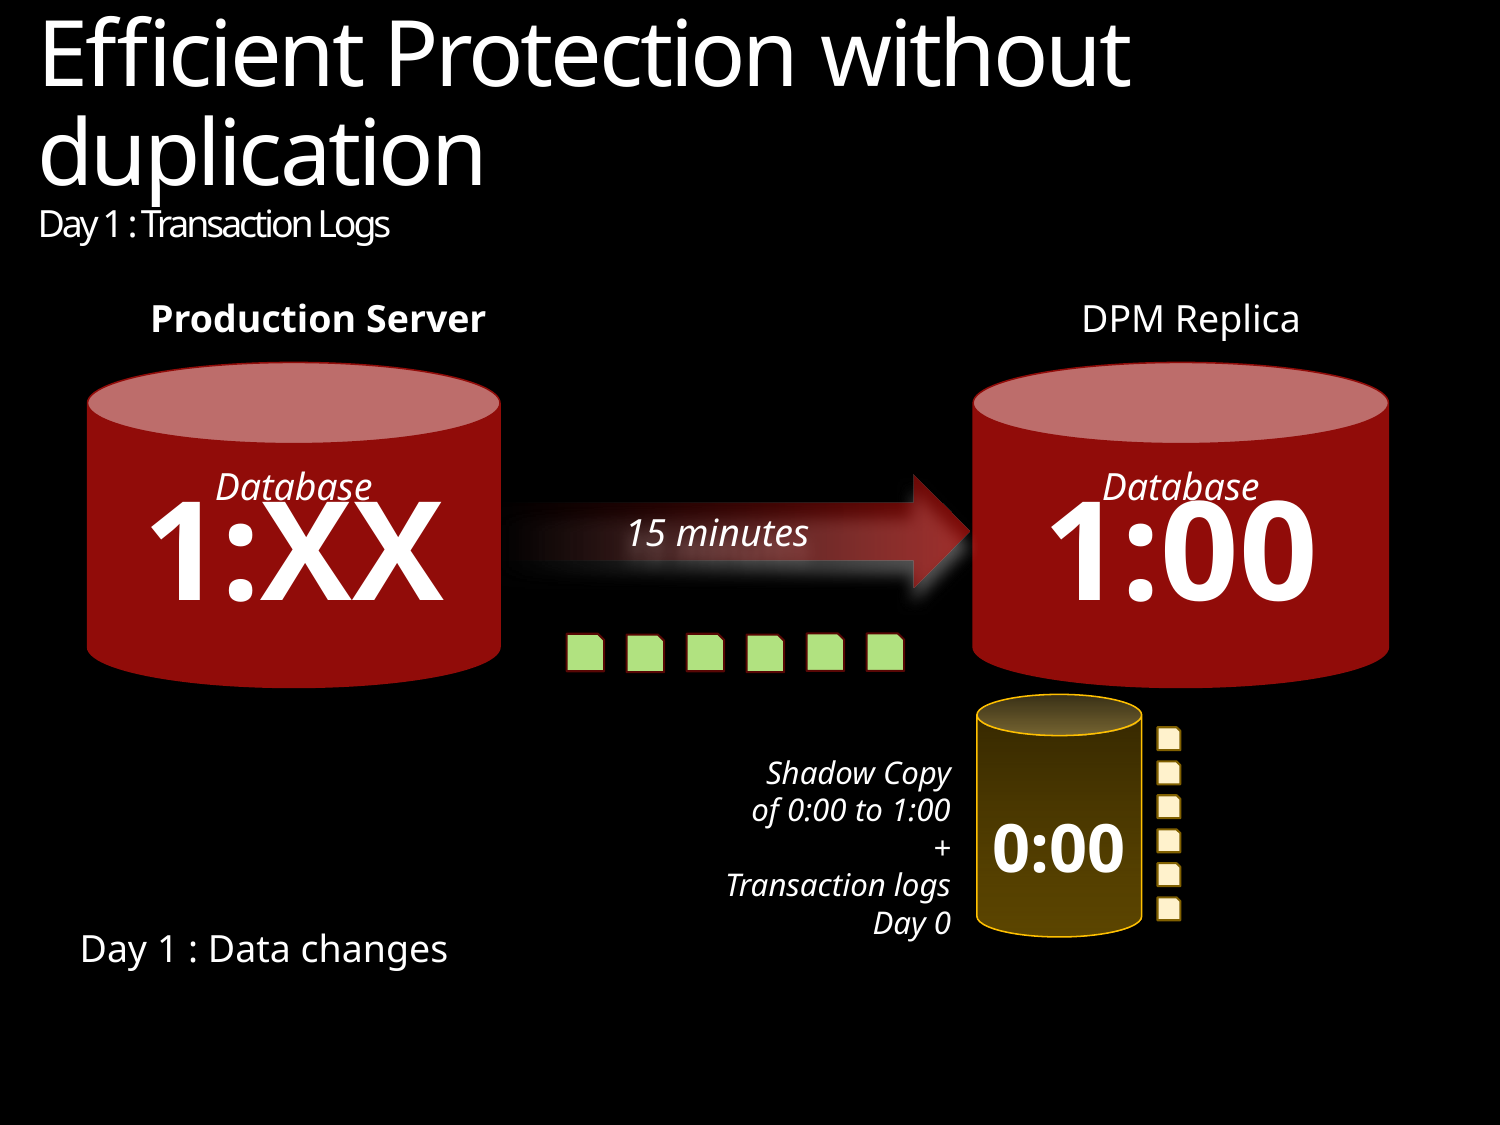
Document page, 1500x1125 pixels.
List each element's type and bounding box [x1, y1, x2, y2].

table_cell [975, 364, 1387, 442]
table_cell [89, 364, 499, 442]
text_box [566, 633, 905, 673]
text_box [86, 361, 1390, 689]
text_box [135, 287, 503, 348]
text_box [64, 917, 464, 978]
text_box [709, 745, 967, 948]
title [37, 7, 1500, 149]
text_box [1066, 287, 1317, 348]
table_cell [978, 696, 1140, 734]
text_box [976, 693, 1143, 938]
text_box [1157, 726, 1181, 921]
